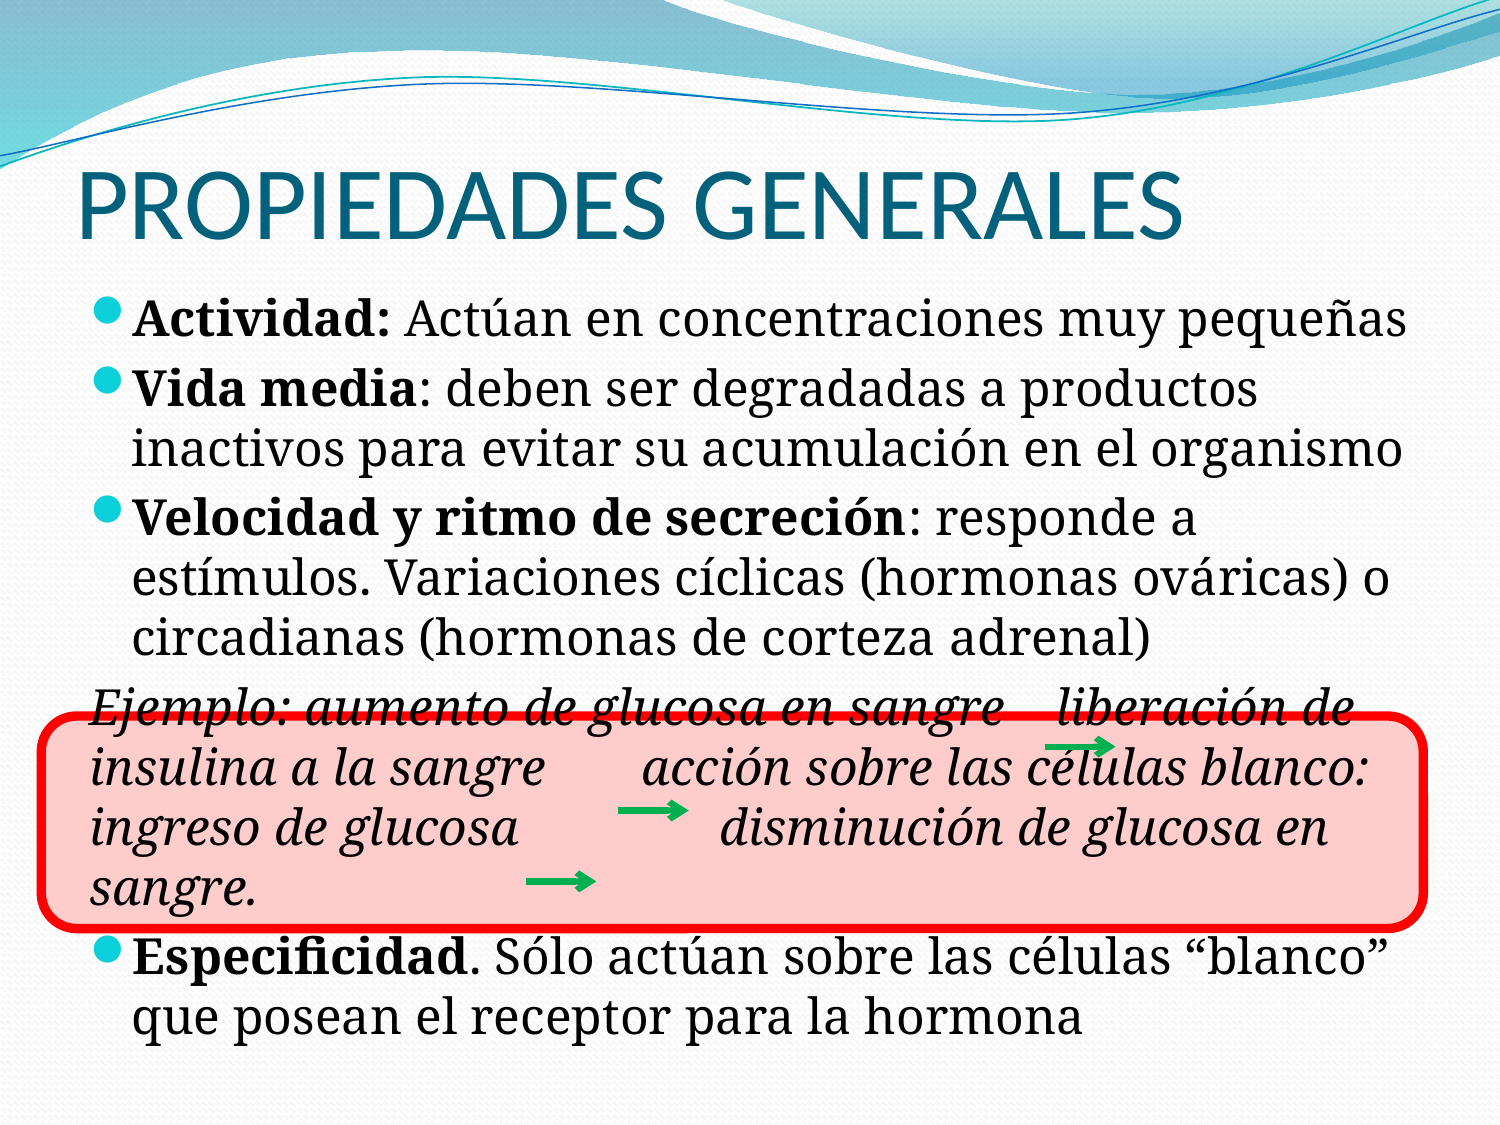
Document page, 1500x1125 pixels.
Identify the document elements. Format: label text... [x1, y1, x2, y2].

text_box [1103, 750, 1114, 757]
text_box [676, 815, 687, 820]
text_box [39, 713, 75, 931]
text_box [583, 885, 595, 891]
text_box Uso clínico [1046, 750, 1096, 757]
list Actividad: Actúan en concentraciones muy pequeñas Vida media: deben ser degradadas a productos inactivos para evitar su acumulación en el organismo Velocidad y ritmo de secreción: responde a estímulos. Variaciones cíclicas (hormonas ováricas) o circadianas (hormonas de corteza adrenal) Ejemplo: aumento de glucosa en sangre liberación de insulina a la sangre acción sobre las células blanco: ingreso de glucosa disminución de glucosa en sangre. Especificidad. Sólo actúan sobre las células “blanco” que posean el receptor para la hormona [75, 278, 1425, 1094]
title PROPIEDADES GENERALES [75, 73, 1425, 261]
text_box Uso clínico [527, 885, 576, 891]
text_box Uso clínico [619, 814, 669, 820]
